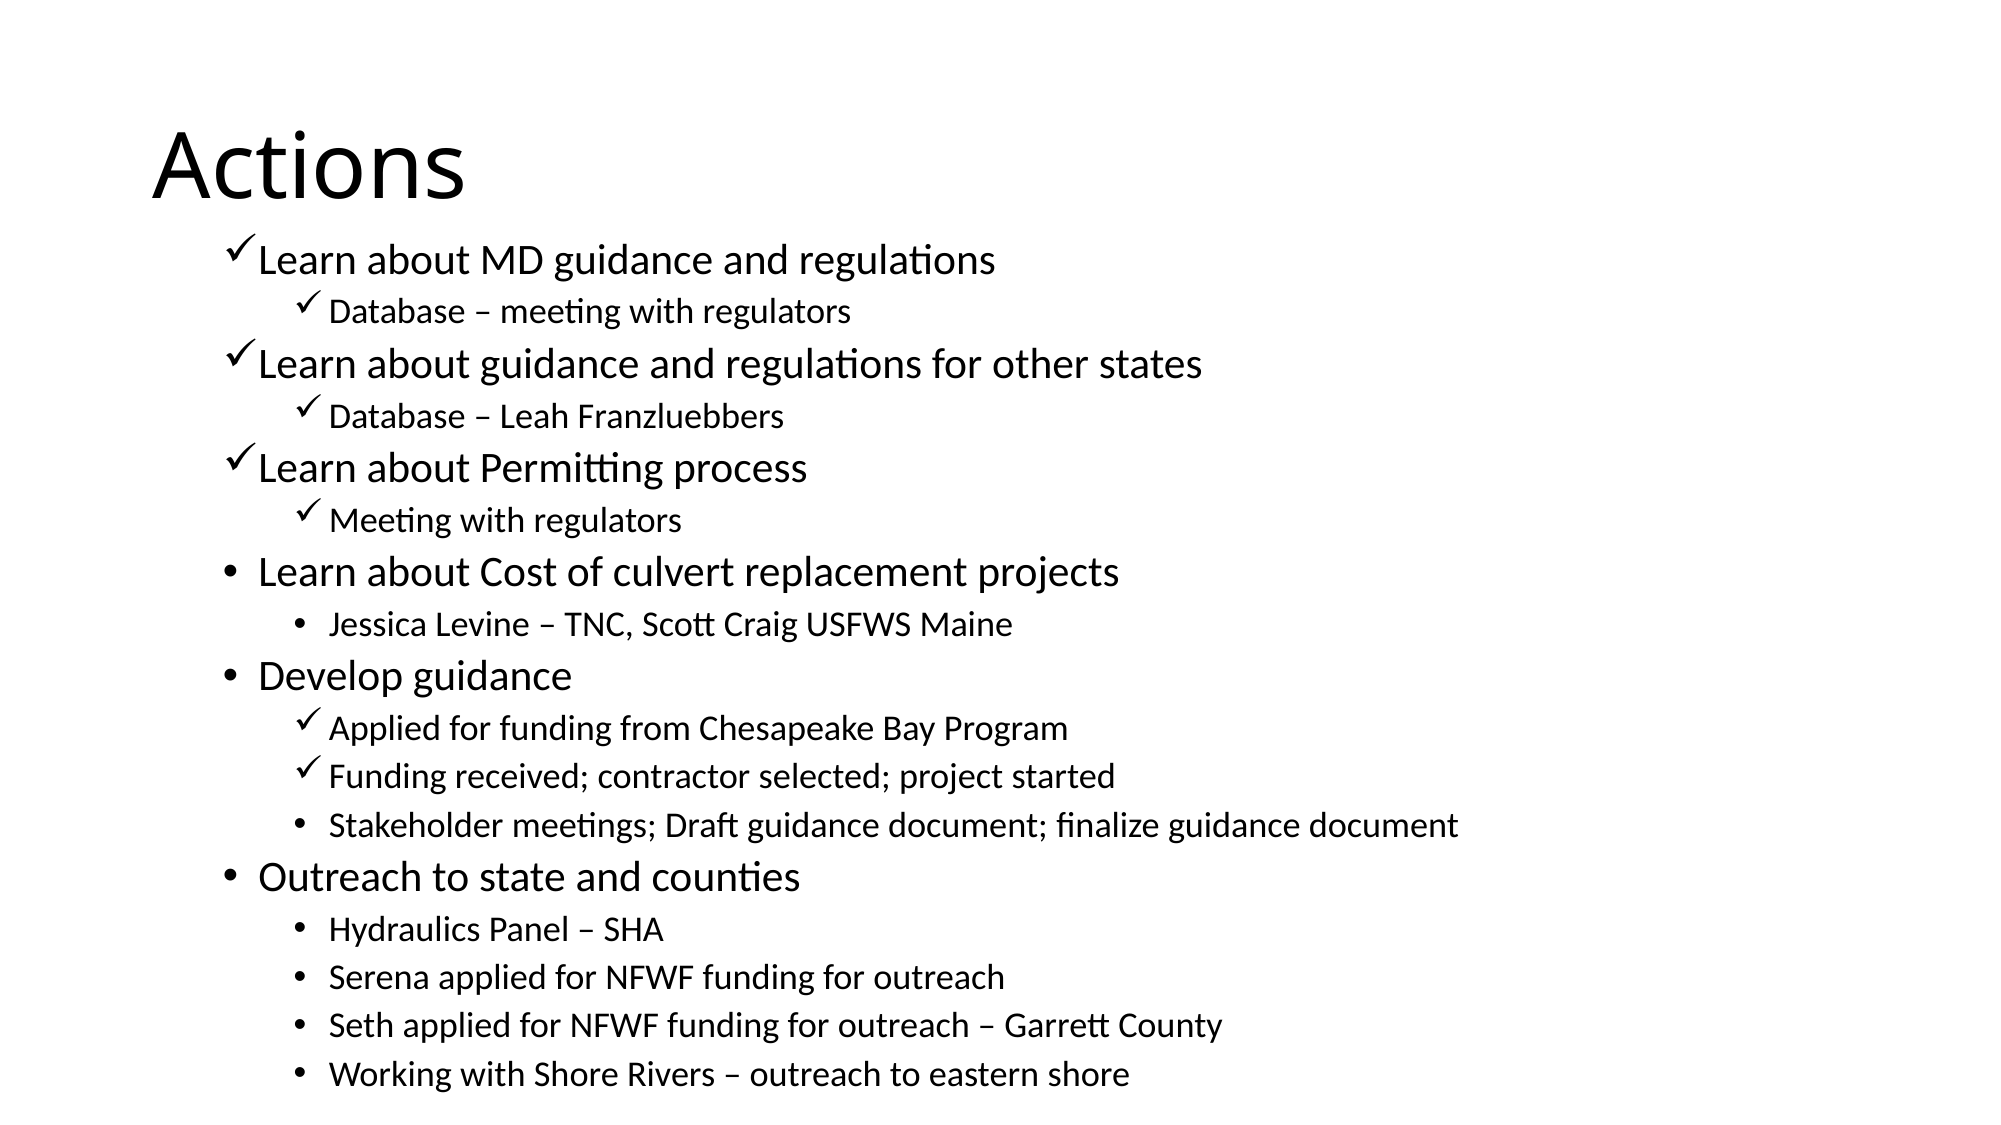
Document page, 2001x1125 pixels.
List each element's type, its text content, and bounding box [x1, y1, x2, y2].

title Actions [137, 59, 1863, 229]
list Learn about MD guidance and regulations Database – meeting with regulators Learn about guidance and regulations for other states Database – Leah Franzluebbers Learn about Permitting process Meeting with regulators Learn about Cost of culvert replacement projects Jessica Levine – TNC, Scott Craig USFWS Maine Develop guidance Applied for funding from Chesapeake Bay Program Funding received; contractor selected; project started Stakeholder meetings; Draft guidance document; finalize guidance document Outreach to state and counties Hydraulics Panel – SHA Serena applied for NFWF funding for outreach Seth applied for NFWF funding for outreach – Garrett County Working with Shore Rivers – outreach to eastern shore [137, 229, 1863, 1105]
